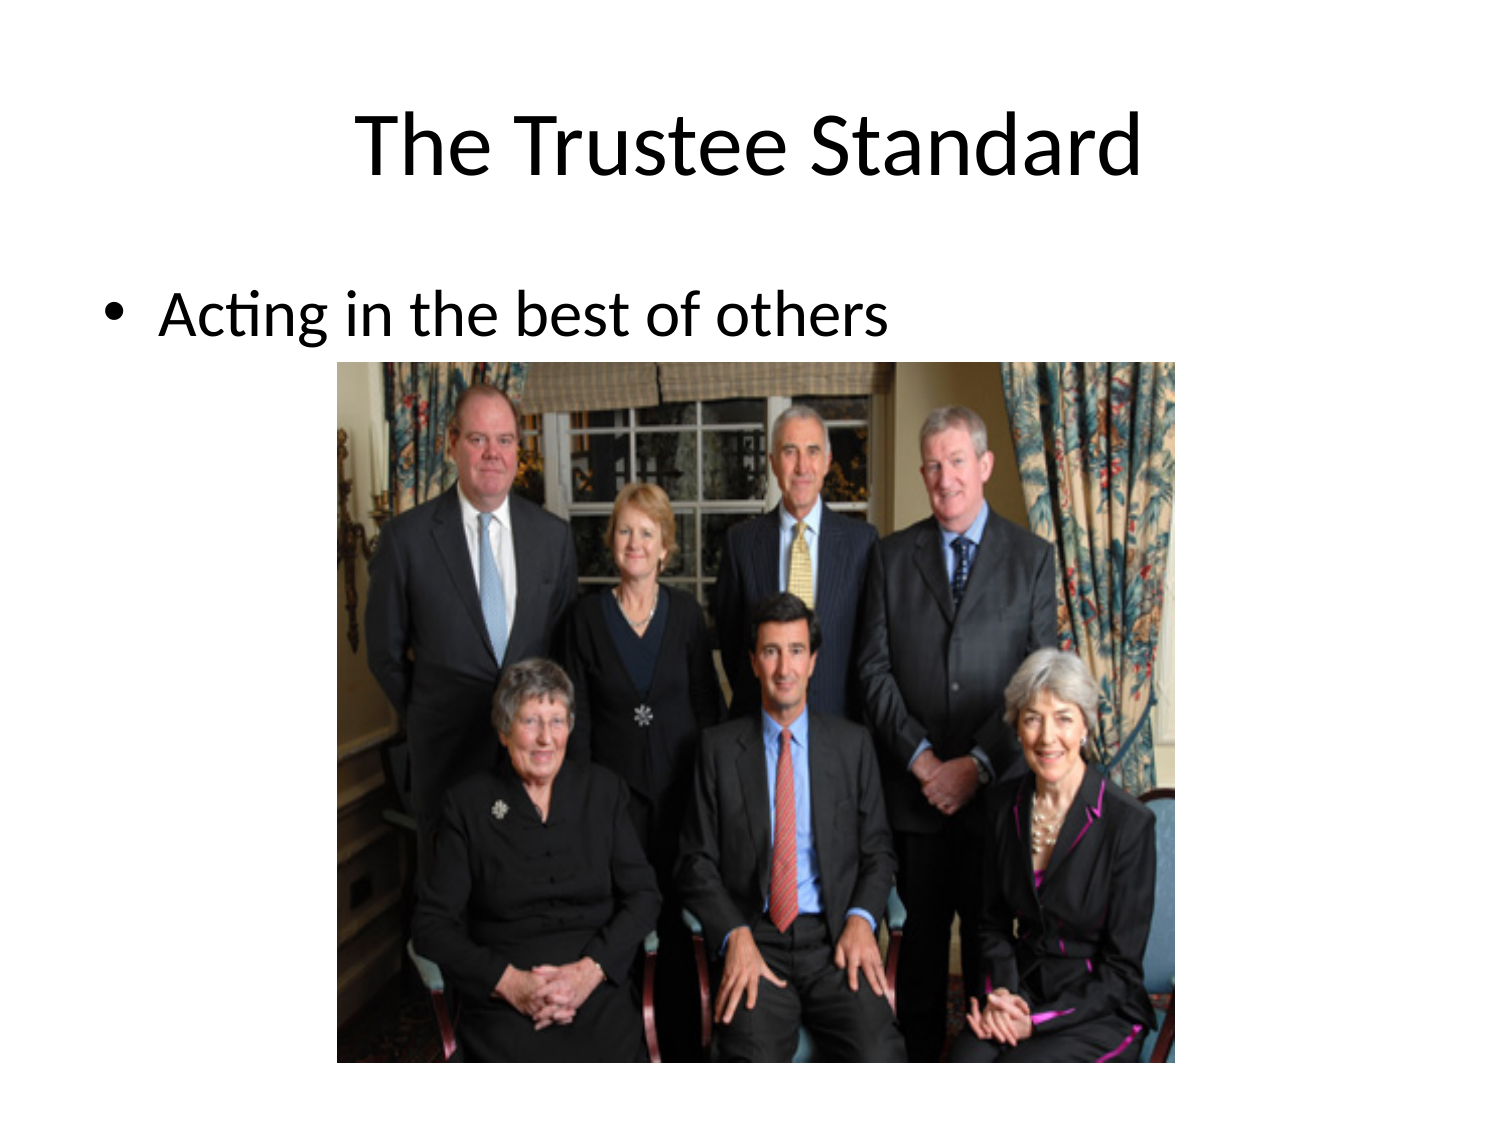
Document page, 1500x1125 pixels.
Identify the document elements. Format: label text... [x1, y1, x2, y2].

title The Trustee Standard [75, 45, 1425, 233]
picture [337, 362, 1176, 1063]
list Acting in the best of others [87, 262, 1438, 1005]
